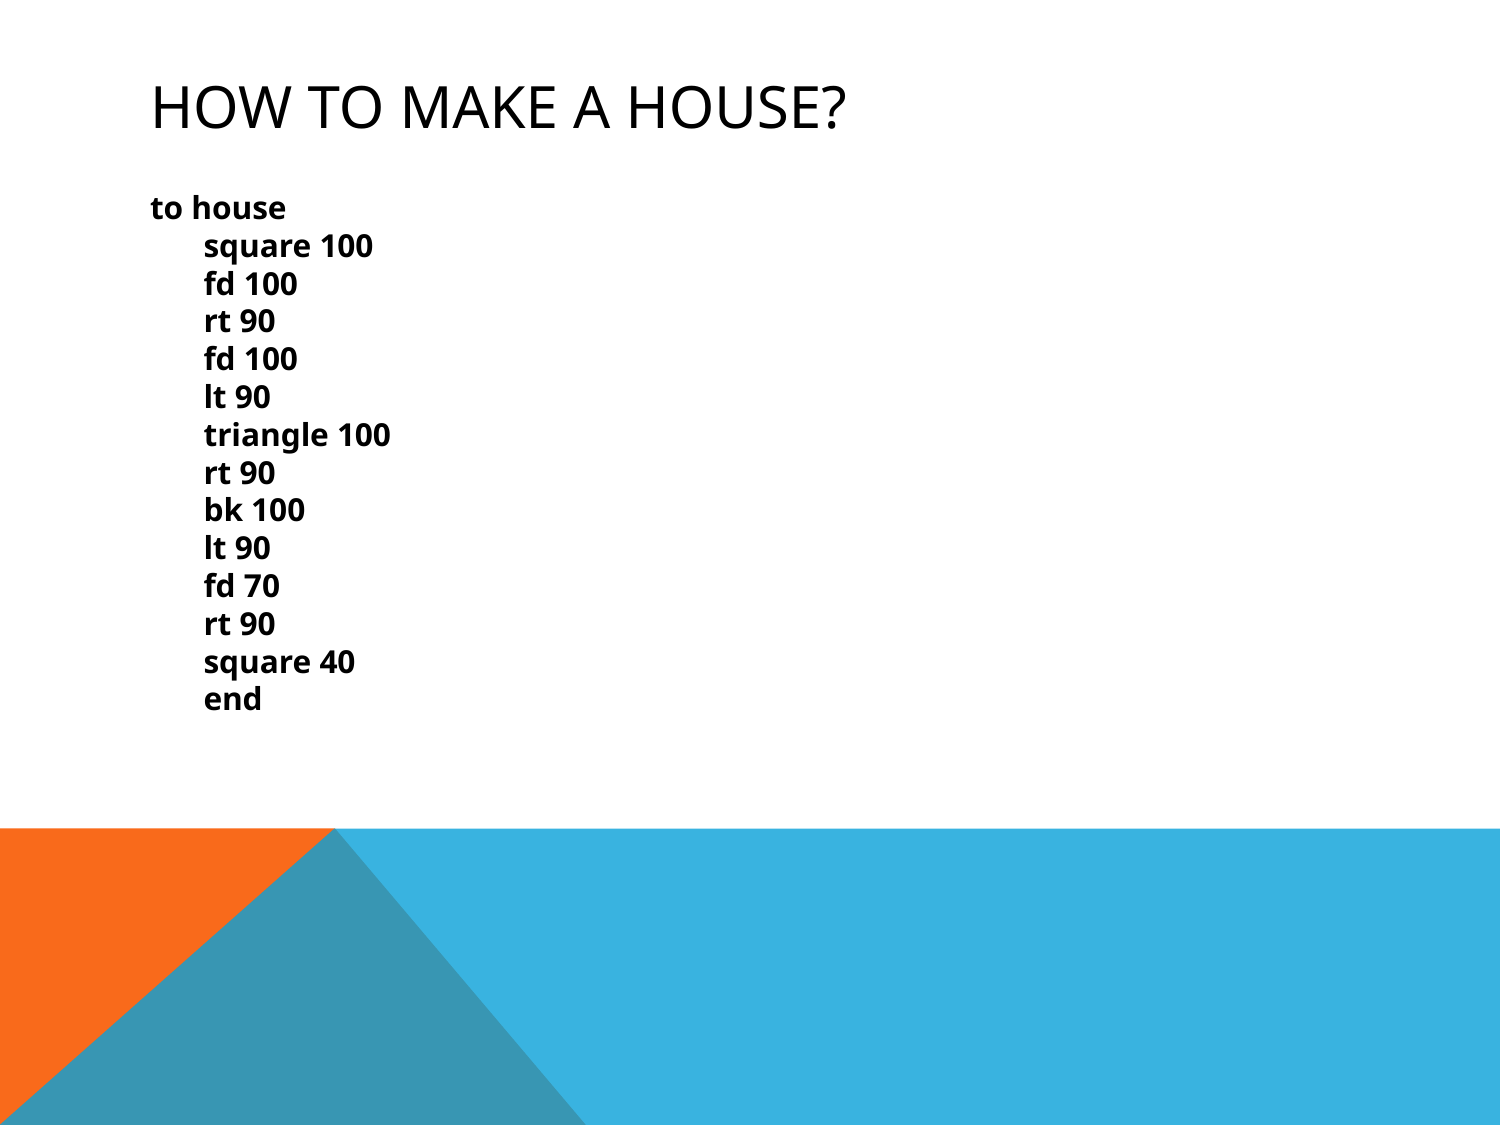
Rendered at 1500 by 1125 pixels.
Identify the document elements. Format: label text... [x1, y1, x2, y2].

title How to make a house? [135, 60, 1369, 150]
list to house square 100 fd 100 rt 90 fd 100 lt 90 triangle 100 rt 90 bk 100 lt 90 fd 70 rt 90 square 40 end [135, 180, 1369, 768]
